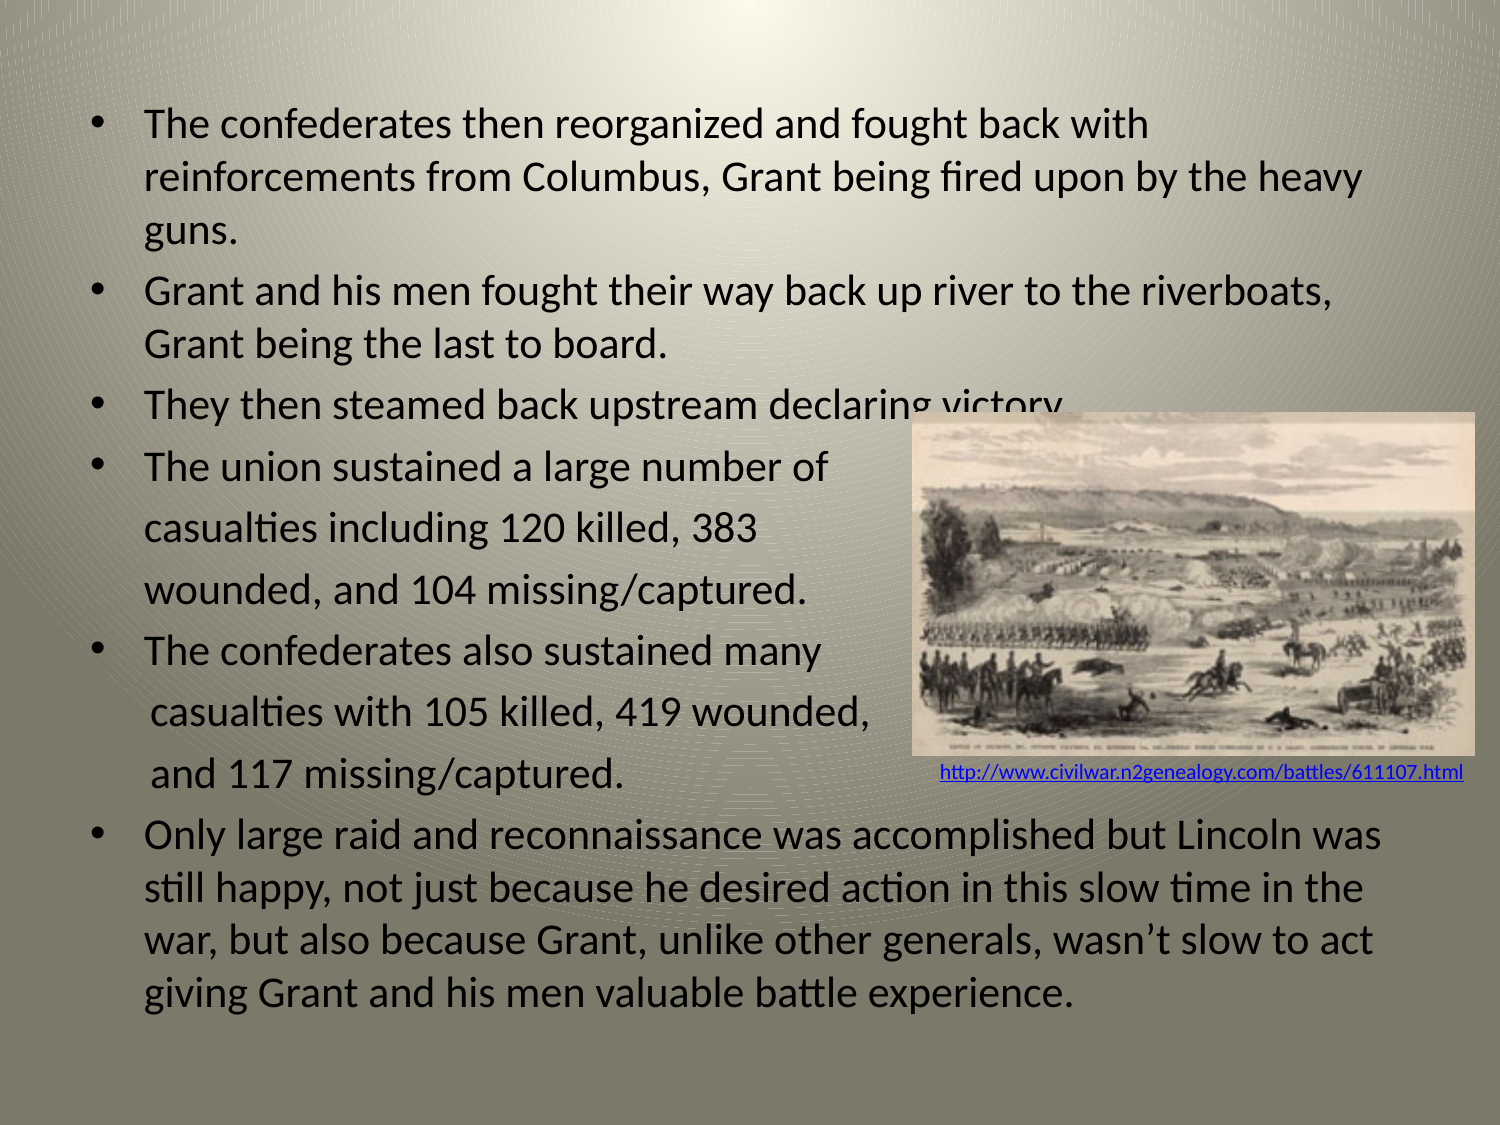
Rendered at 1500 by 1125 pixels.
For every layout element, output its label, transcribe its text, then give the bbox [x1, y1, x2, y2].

picture [912, 412, 1476, 757]
text_box http://www.civilwar.n2genealogy.com/battles/611107.html [924, 749, 1500, 791]
list The confederates then reorganized and fought back with reinforcements from Columbus, Grant being fired upon by the heavy guns. Grant and his men fought their way back up river to the riverboats, Grant being the last to board. They then steamed back upstream declaring victory. The union sustained a large number of casualties including 120 killed, 383 wounded, and 104 missing/captured. The confederates also sustained many casualties with 105 killed, 419 wounded, and 117 missing/captured. Only large raid and reconnaissance was accomplished but Lincoln was still happy, not just because he desired action in this slow time in the war, but also because Grant, unlike other generals, wasn’t slow to act giving Grant and his men valuable battle experience. [75, 87, 1425, 1025]
